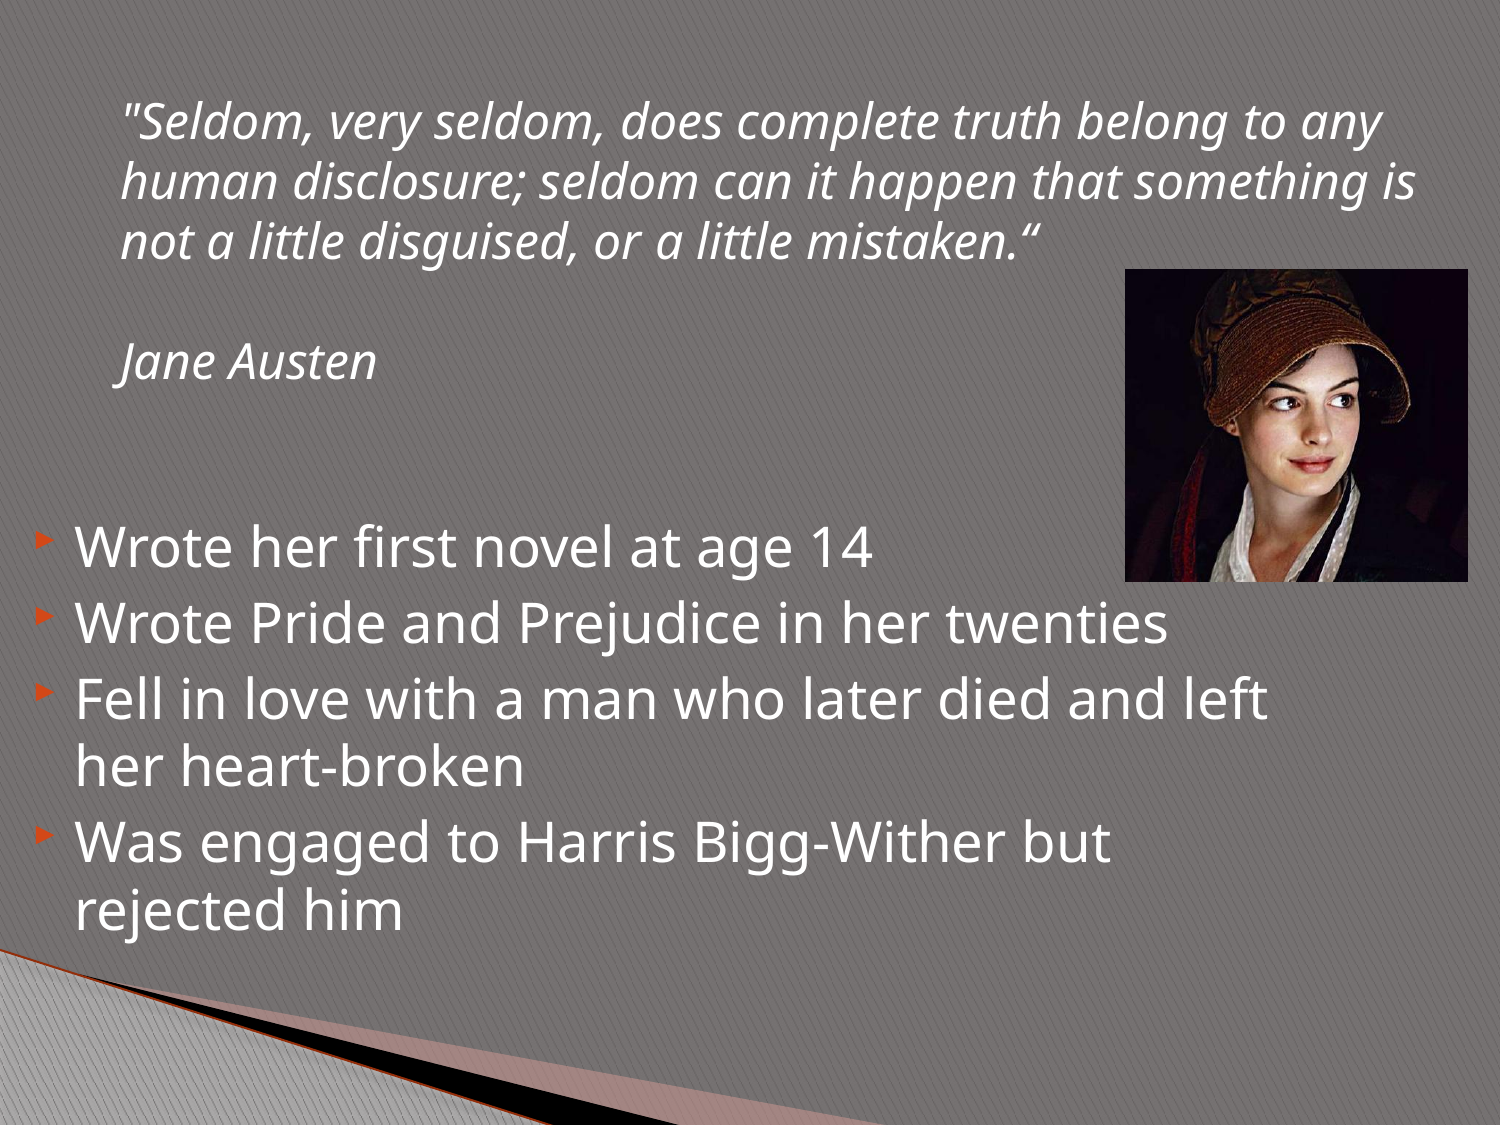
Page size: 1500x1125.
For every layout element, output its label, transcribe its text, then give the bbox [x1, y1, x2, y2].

text_box "Seldom, very seldom, does complete truth belong to any human disclosure; seldom can it happen that something is not a little disguised, or a little mistaken.“ Jane Austen [105, 81, 1442, 397]
picture [1124, 269, 1468, 582]
list Wrote her first novel at age 14 Wrote Pride and Prejudice in her twenties Fell in love with a man who later died and left her heart-broken Was engaged to Harris Bigg-Wither but rejected him [0, 503, 1350, 1125]
